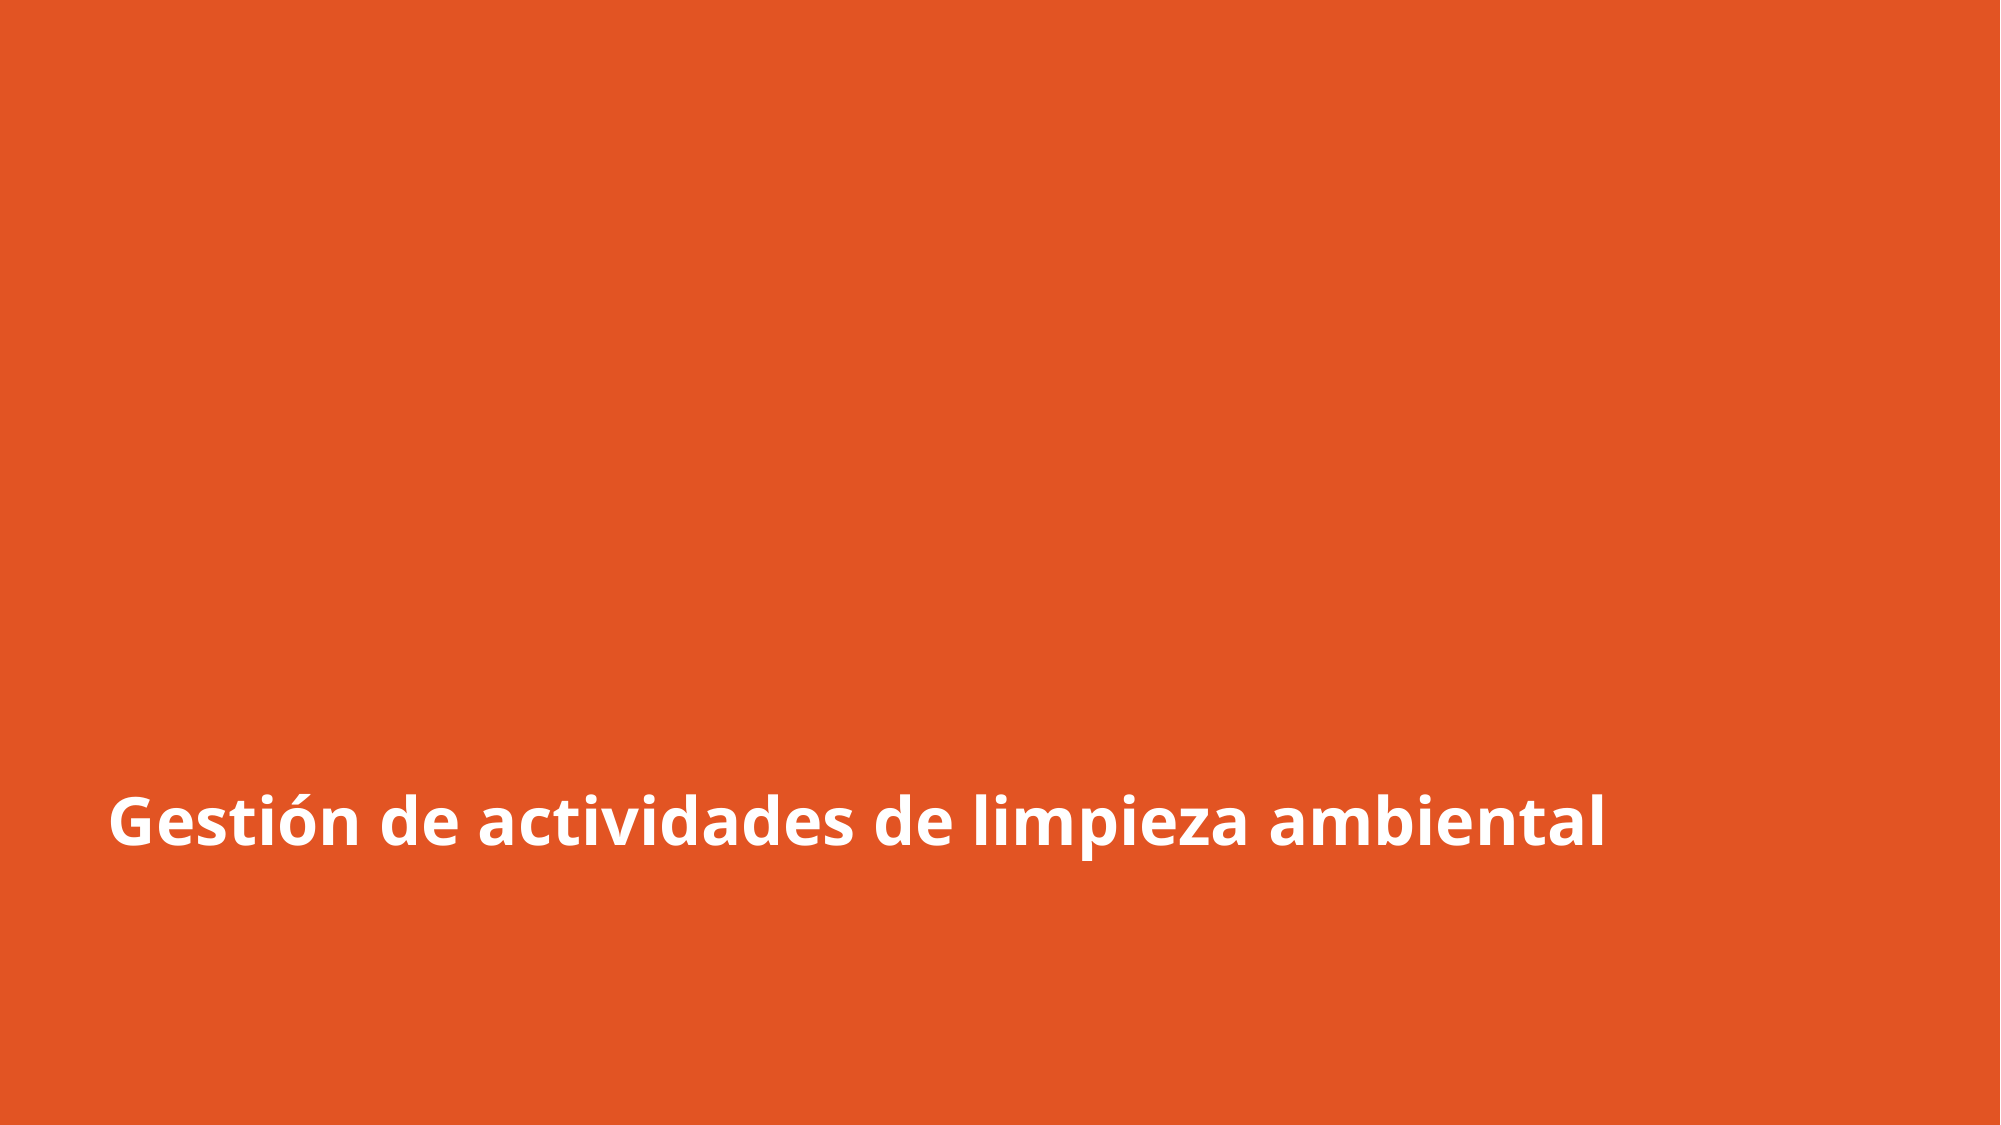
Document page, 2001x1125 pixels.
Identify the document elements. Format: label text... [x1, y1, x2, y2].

title Gestión de actividades de limpieza ambiental [92, 719, 1908, 866]
